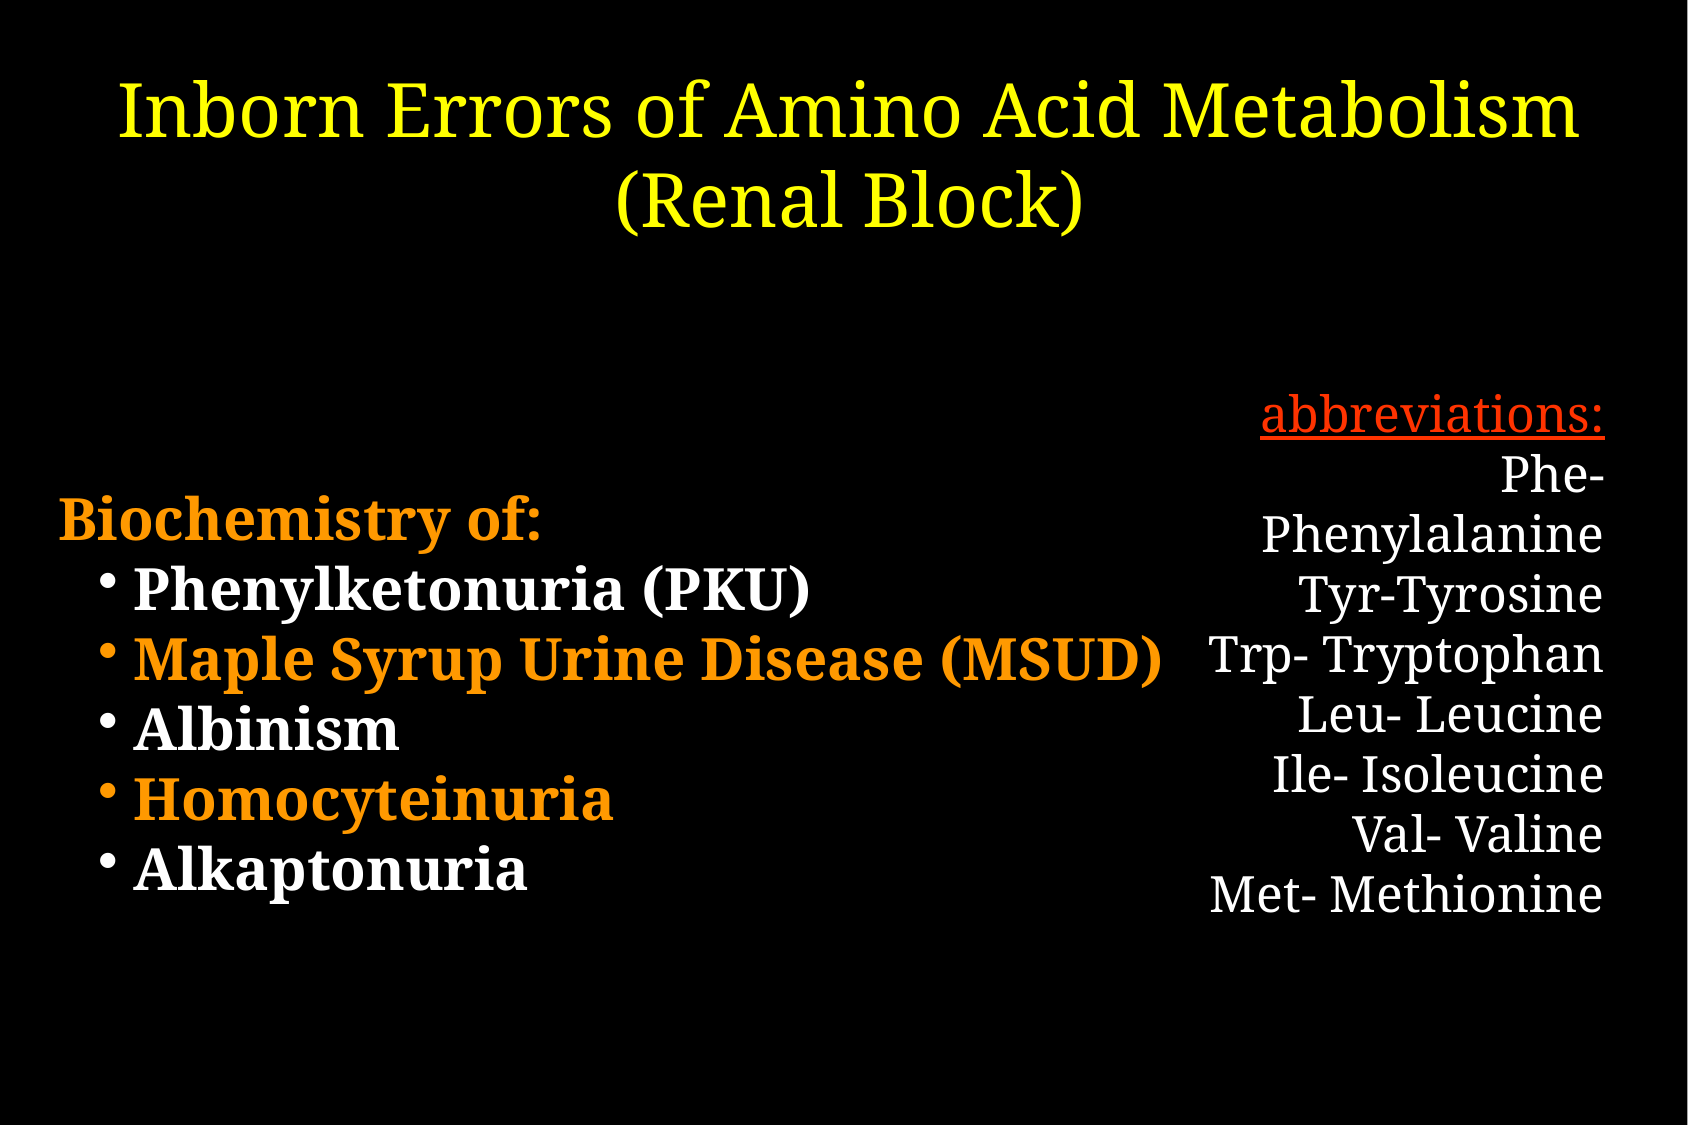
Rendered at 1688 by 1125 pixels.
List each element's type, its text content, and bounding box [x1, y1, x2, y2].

text_box Inborn Errors of Amino Acid Metabolism (Renal Block) [81, 50, 1619, 250]
text_box Biochemistry of: Phenylketonuria (PKU) Maple Syrup Urine Disease (MSUD) Albinism Homocyteinuria Alkaptonuria [43, 474, 1168, 910]
text_box abbreviations: Phe-Phenylalanine Tyr-Tyrosine Trp- Tryptophan Leu- Leucine Ile- Isoleucine Val- Valine Met- Methionine [1168, 374, 1620, 930]
